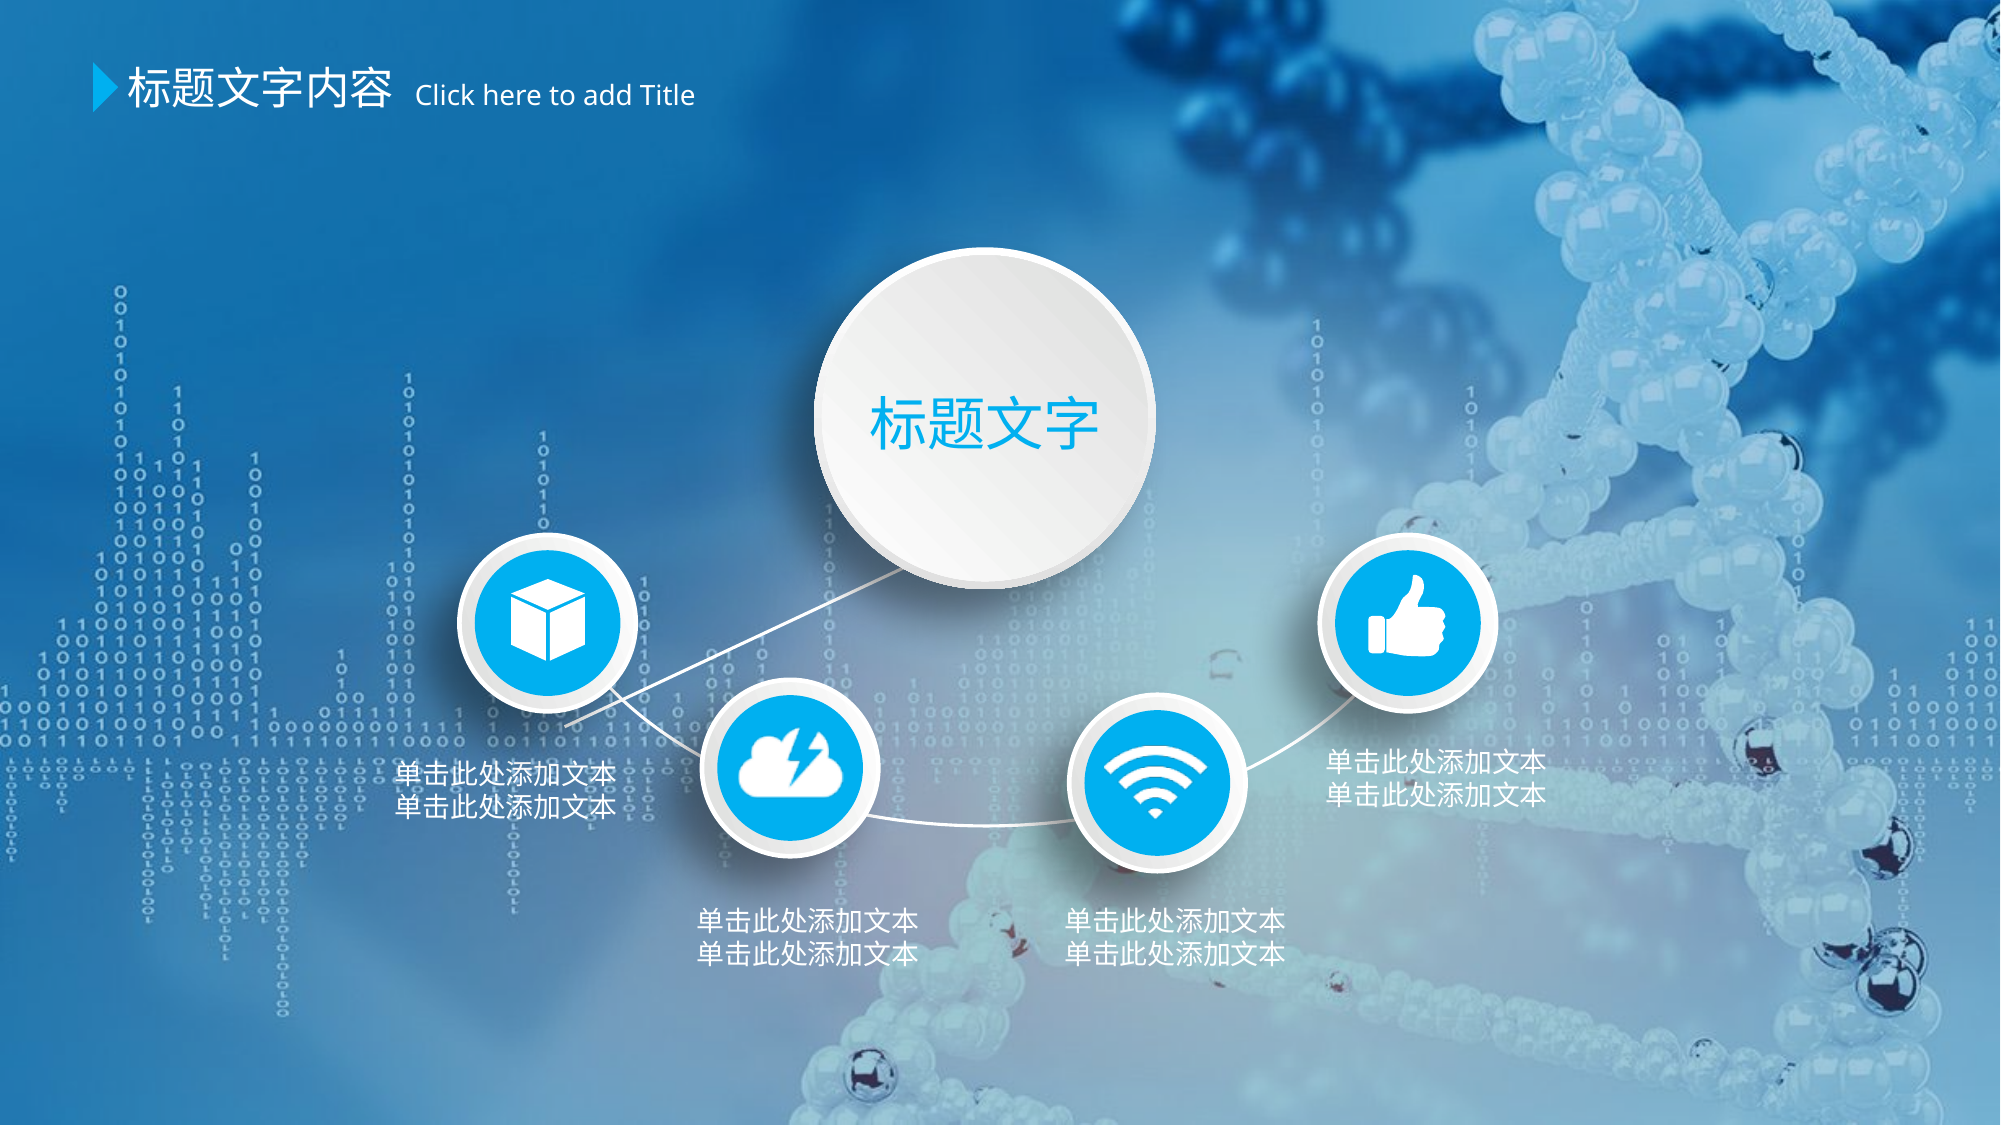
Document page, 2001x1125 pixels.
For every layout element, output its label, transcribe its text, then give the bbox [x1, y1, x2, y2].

text_box [634, 627, 1301, 827]
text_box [1319, 534, 1497, 712]
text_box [1069, 694, 1246, 872]
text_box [813, 247, 1156, 590]
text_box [93, 52, 719, 122]
text_box 单击此处添加文本 单击此处添加文本 [379, 749, 653, 831]
text_box 单击此处添加文本 单击此处添加文本 [1049, 895, 1369, 978]
text_box 单击此处添加文本 单击此处添加文本 [1310, 737, 1630, 819]
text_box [701, 679, 879, 857]
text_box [459, 534, 636, 712]
text_box 单击此处添加文本 单击此处添加文本 [681, 895, 1001, 978]
picture [0, 0, 2001, 1125]
